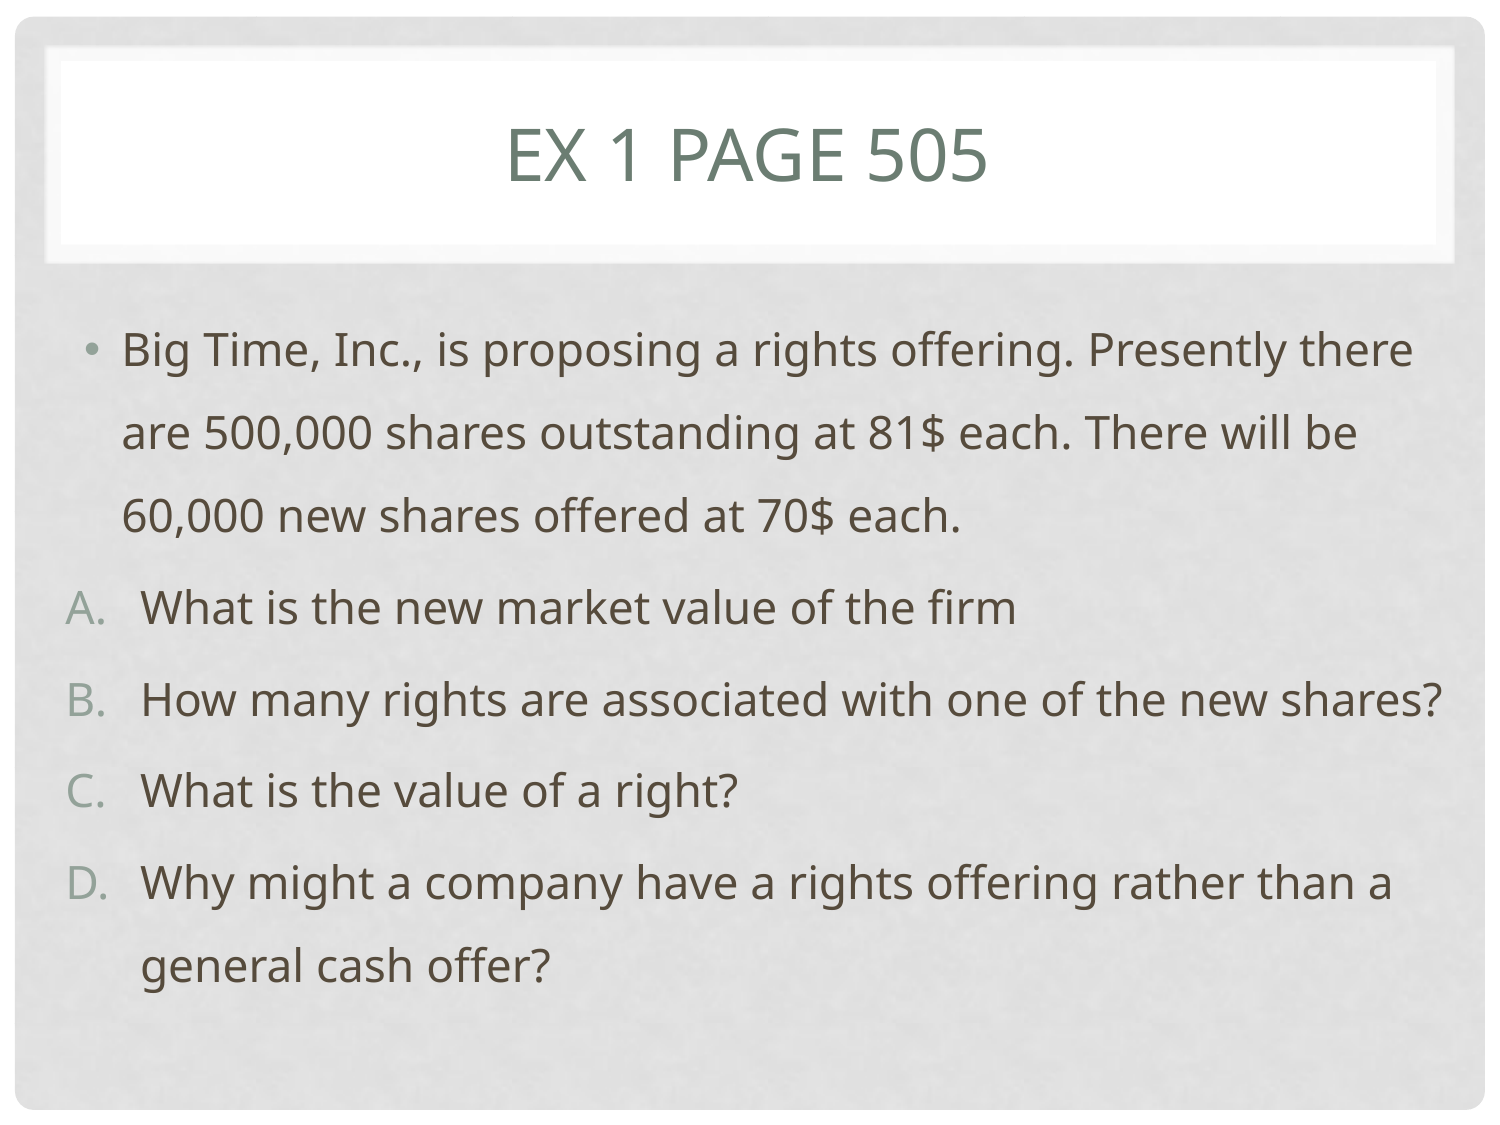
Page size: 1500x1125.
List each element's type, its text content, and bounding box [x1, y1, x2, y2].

list Big Time, Inc., is proposing a rights offering. Presently there are 500,000 shares outstanding at 81$ each. There will be 60,000 new shares offered at 70$ each. What is the new market value of the firm How many rights are associated with one of the new shares? What is the value of a right? Why might a company have a rights offering rather than a general cash offer? [50, 285, 1462, 1073]
title Ex 1 Page 505 [69, 66, 1425, 238]
